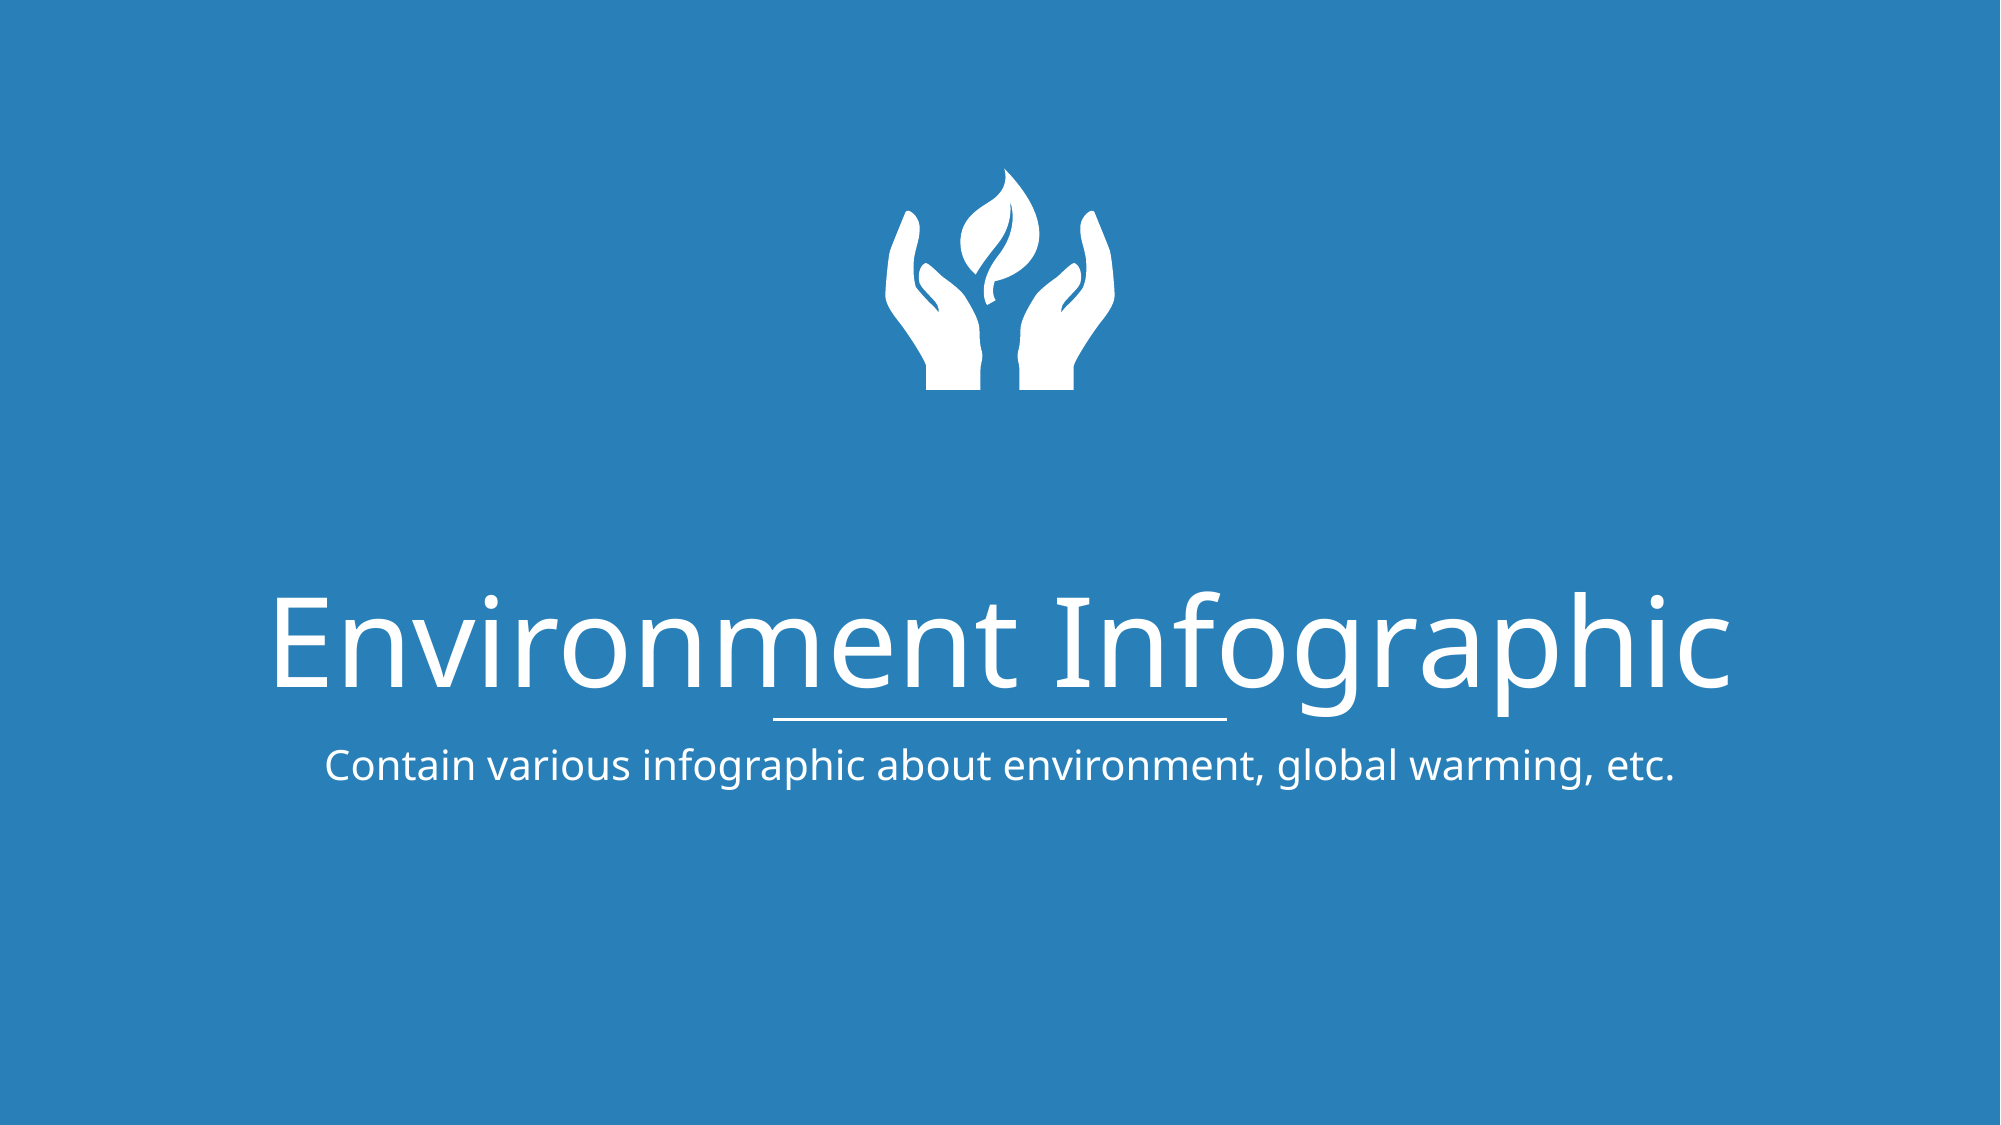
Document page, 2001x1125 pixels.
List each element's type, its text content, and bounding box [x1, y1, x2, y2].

text_box [885, 210, 983, 390]
text_box [1017, 210, 1115, 390]
subtitle Contain various infographic about environment, global warming, etc. [249, 736, 1750, 1009]
title Environment Infographic [249, 329, 1750, 722]
text_box [960, 168, 1040, 306]
